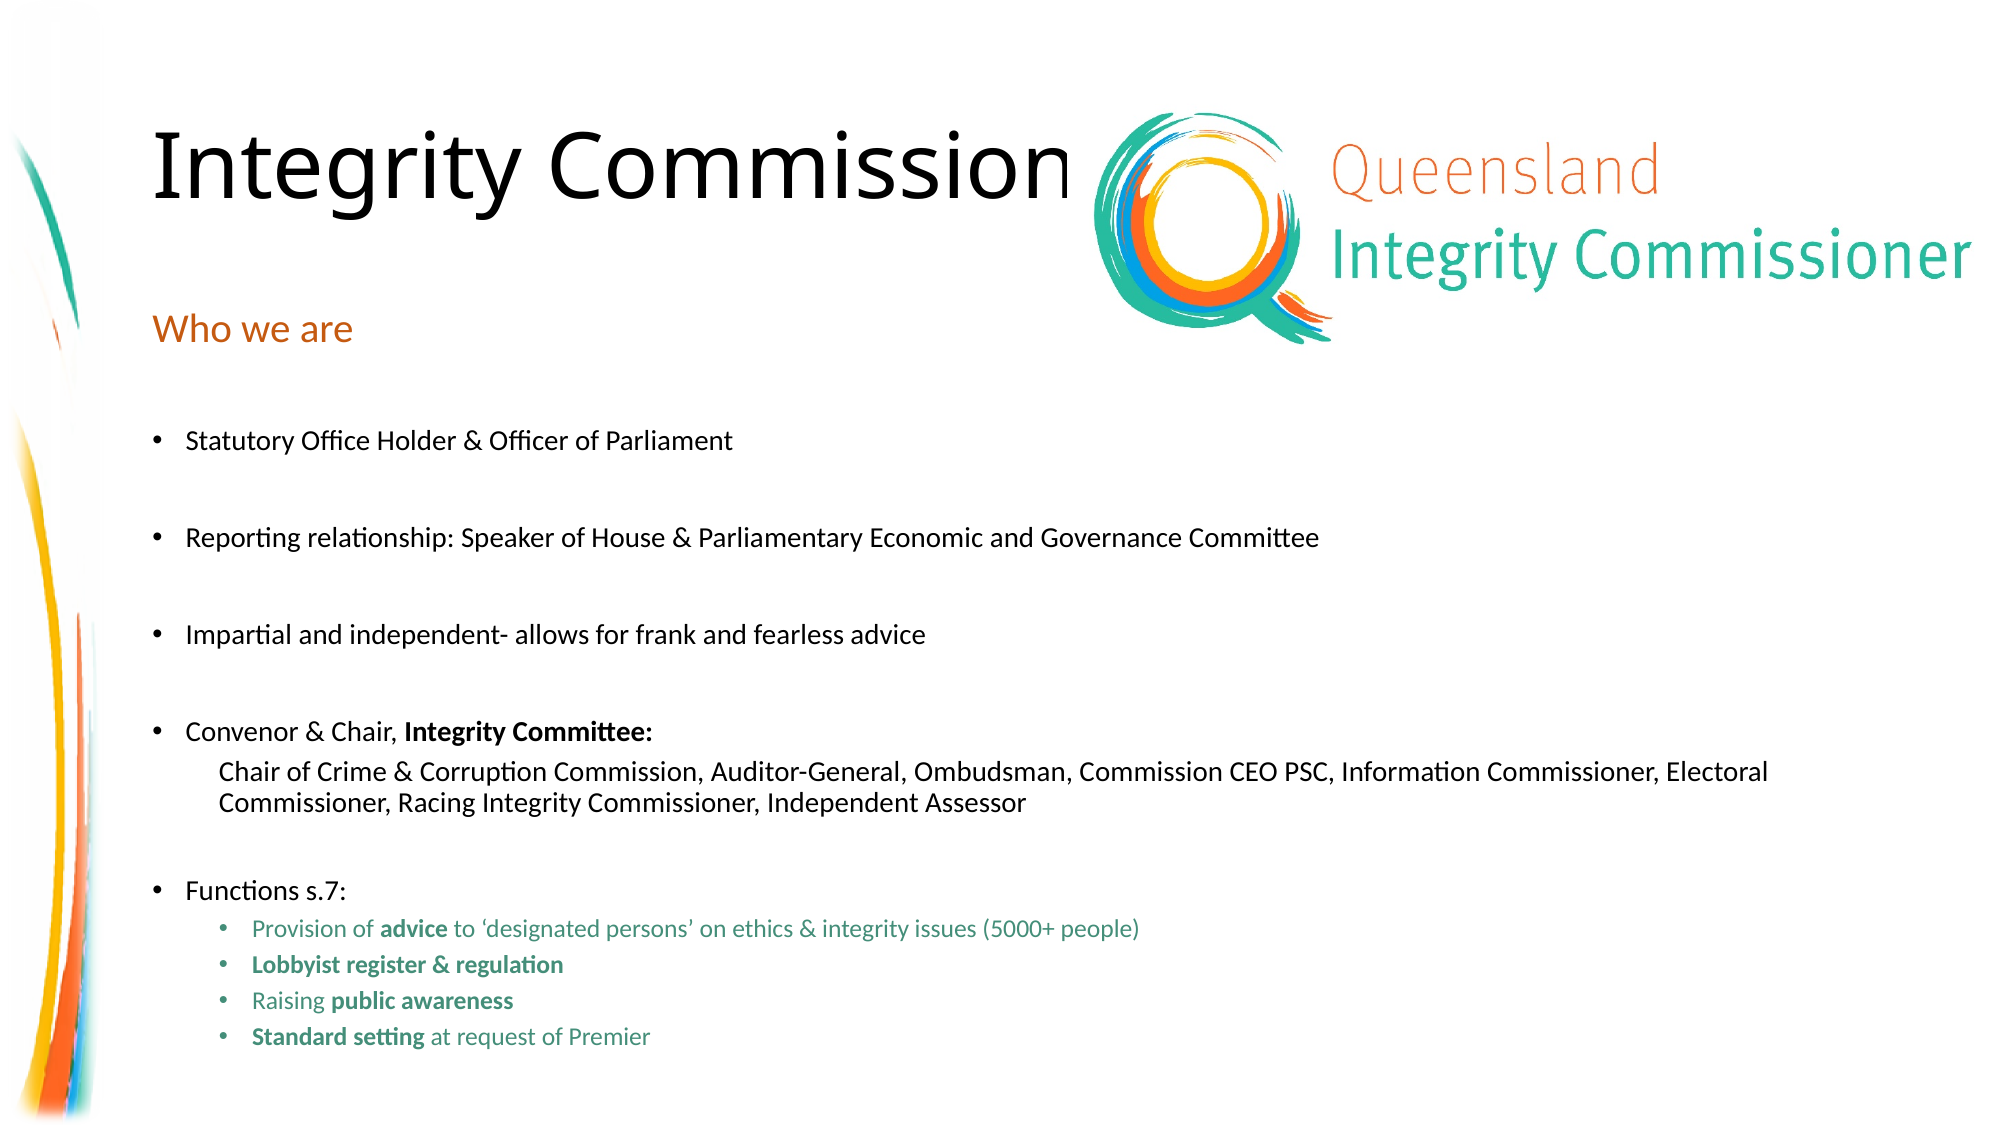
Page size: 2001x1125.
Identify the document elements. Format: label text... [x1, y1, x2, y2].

title Integrity Commissioner [137, 59, 1067, 278]
list Who we are Statutory Office Holder & Officer of Parliament Reporting relationship: Speaker of House & Parliamentary Economic and Governance Committee Impartial and independent- allows for frank and fearless advice Convenor & Chair, Integrity Committee: Chair of Crime & Corruption Commission, Auditor-General, Ombudsman, Commission CEO PSC, Information Commissioner, Electoral Commissioner, Racing Integrity Commissioner, Independent Assessor Functions s.7: Provision of advice to ‘designated persons’ on ethics & integrity issues (5000+ people) Lobbyist register & regulation Raising public awareness Standard setting at request of Premier [137, 299, 1863, 1059]
picture [1067, 38, 2000, 404]
picture [0, 0, 111, 1125]
